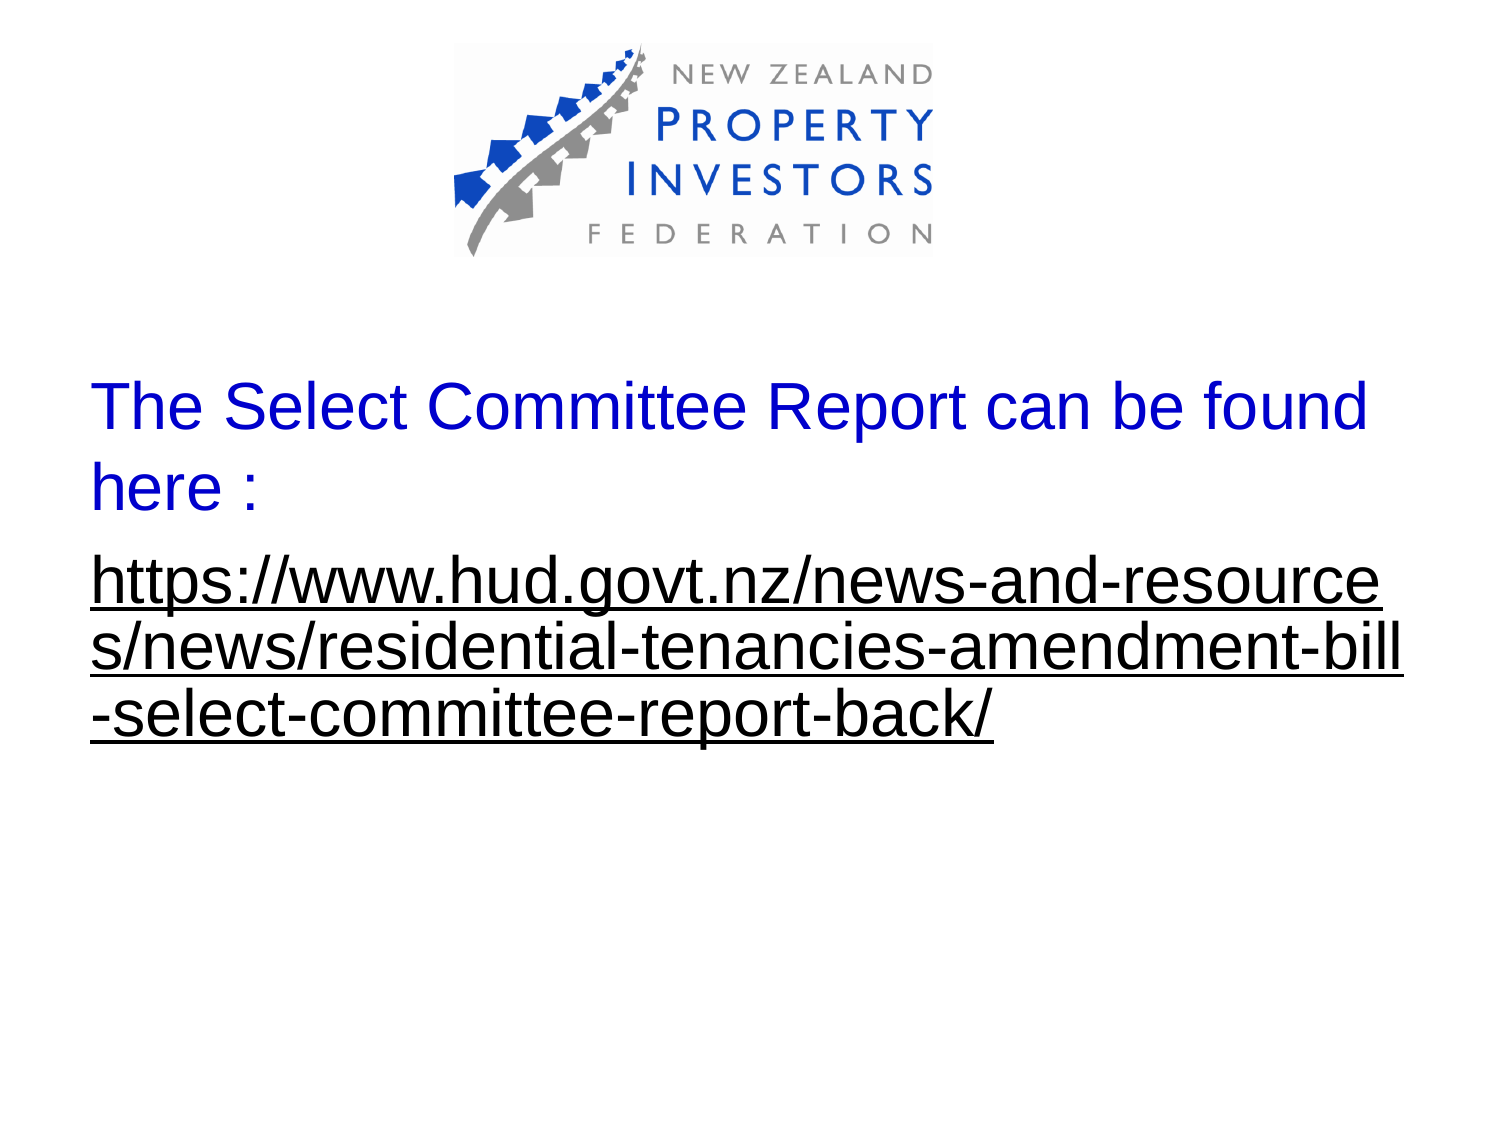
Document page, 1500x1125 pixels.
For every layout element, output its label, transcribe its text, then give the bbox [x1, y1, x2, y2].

list The Select Committee Report can be found here : https://www.hud.govt.nz/news-and-resources/news/residential-tenancies-amendment-bill-select-committee-report-back/ [74, 262, 1426, 1006]
picture [454, 43, 933, 257]
